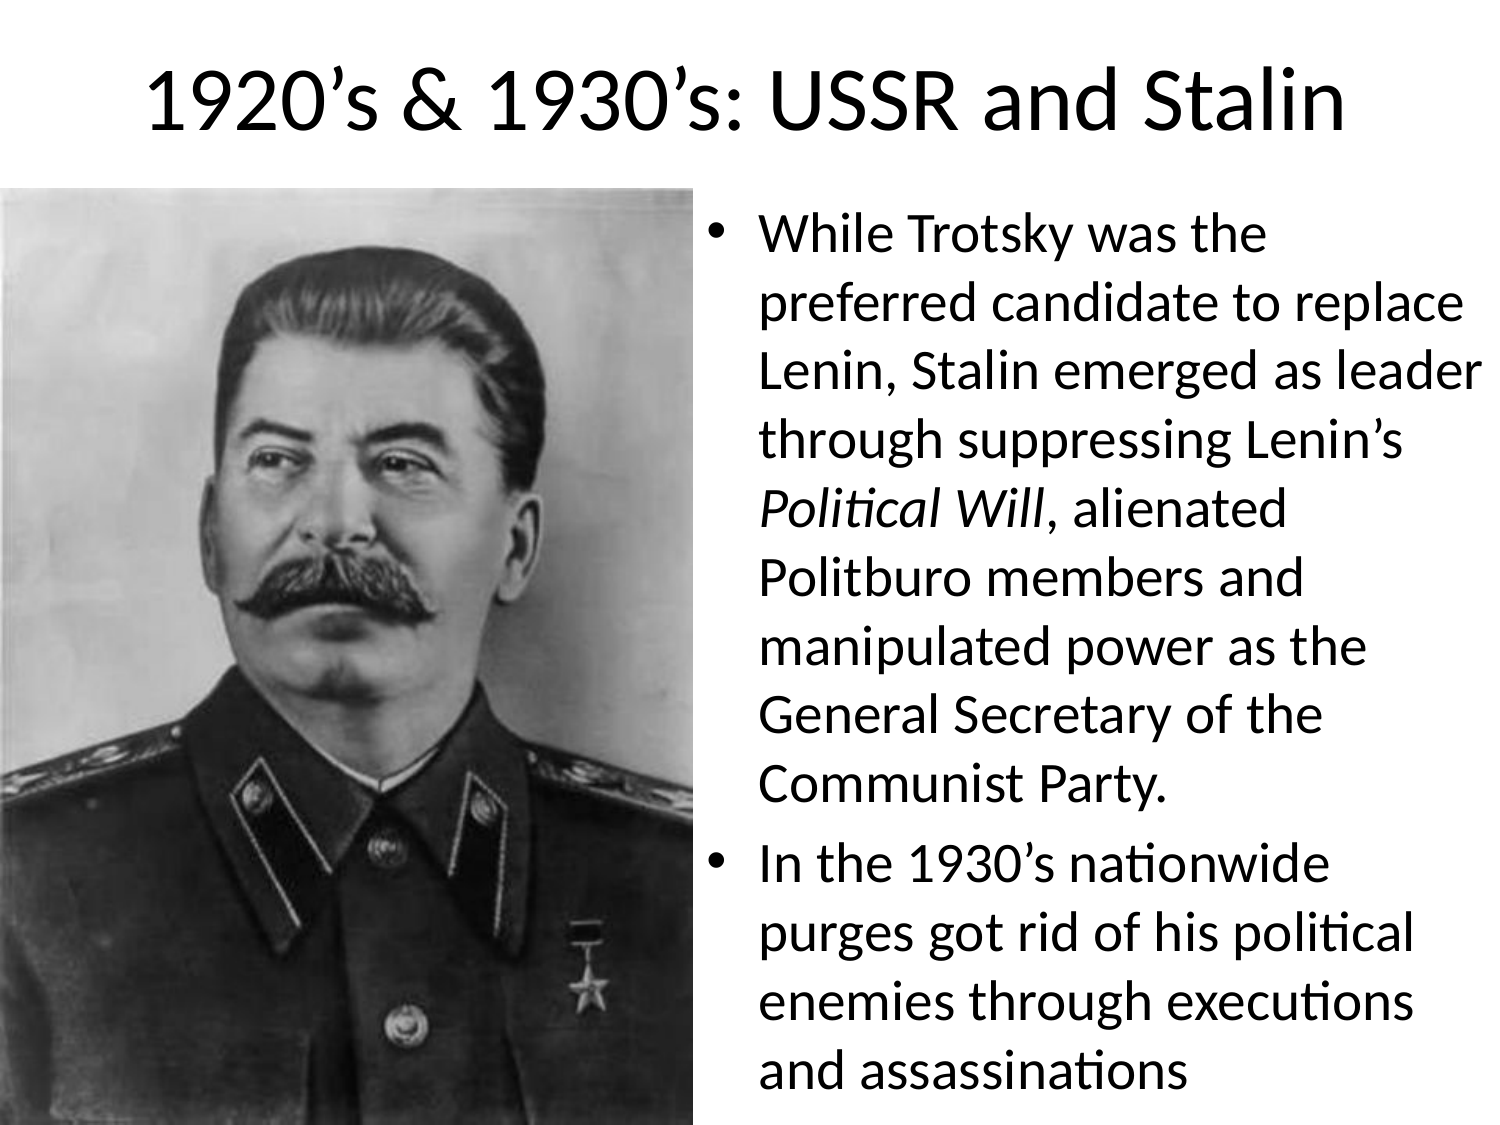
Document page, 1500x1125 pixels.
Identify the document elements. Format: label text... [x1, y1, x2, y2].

picture [0, 188, 693, 1125]
title 1920’s & 1930’s: USSR and Stalin [70, 0, 1421, 188]
list While Trotsky was the preferred candidate to replace Lenin, Stalin emerged as leader through suppressing Lenin’s Political Will, alienated Politburo members and manipulated power as the General Secretary of the Communist Party. In the 1930’s nationwide purges got rid of his political enemies through executions and assassinations [691, 187, 1500, 1125]
